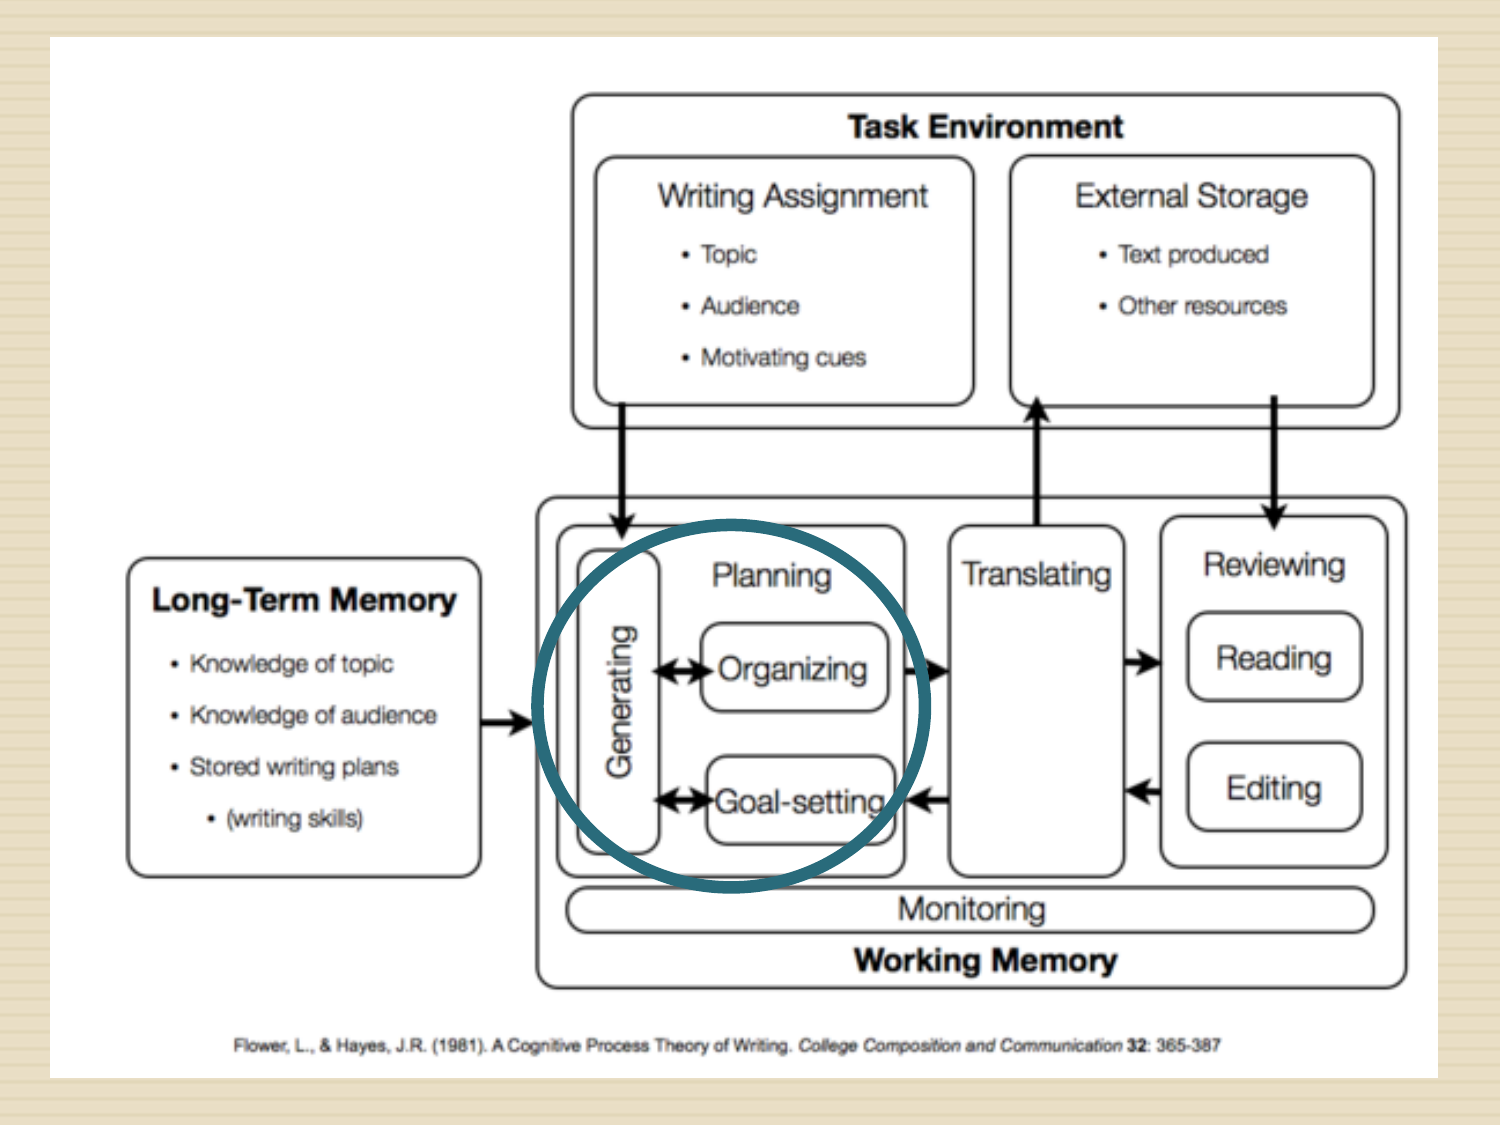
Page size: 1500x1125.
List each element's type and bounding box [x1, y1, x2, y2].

picture [49, 37, 1438, 1079]
